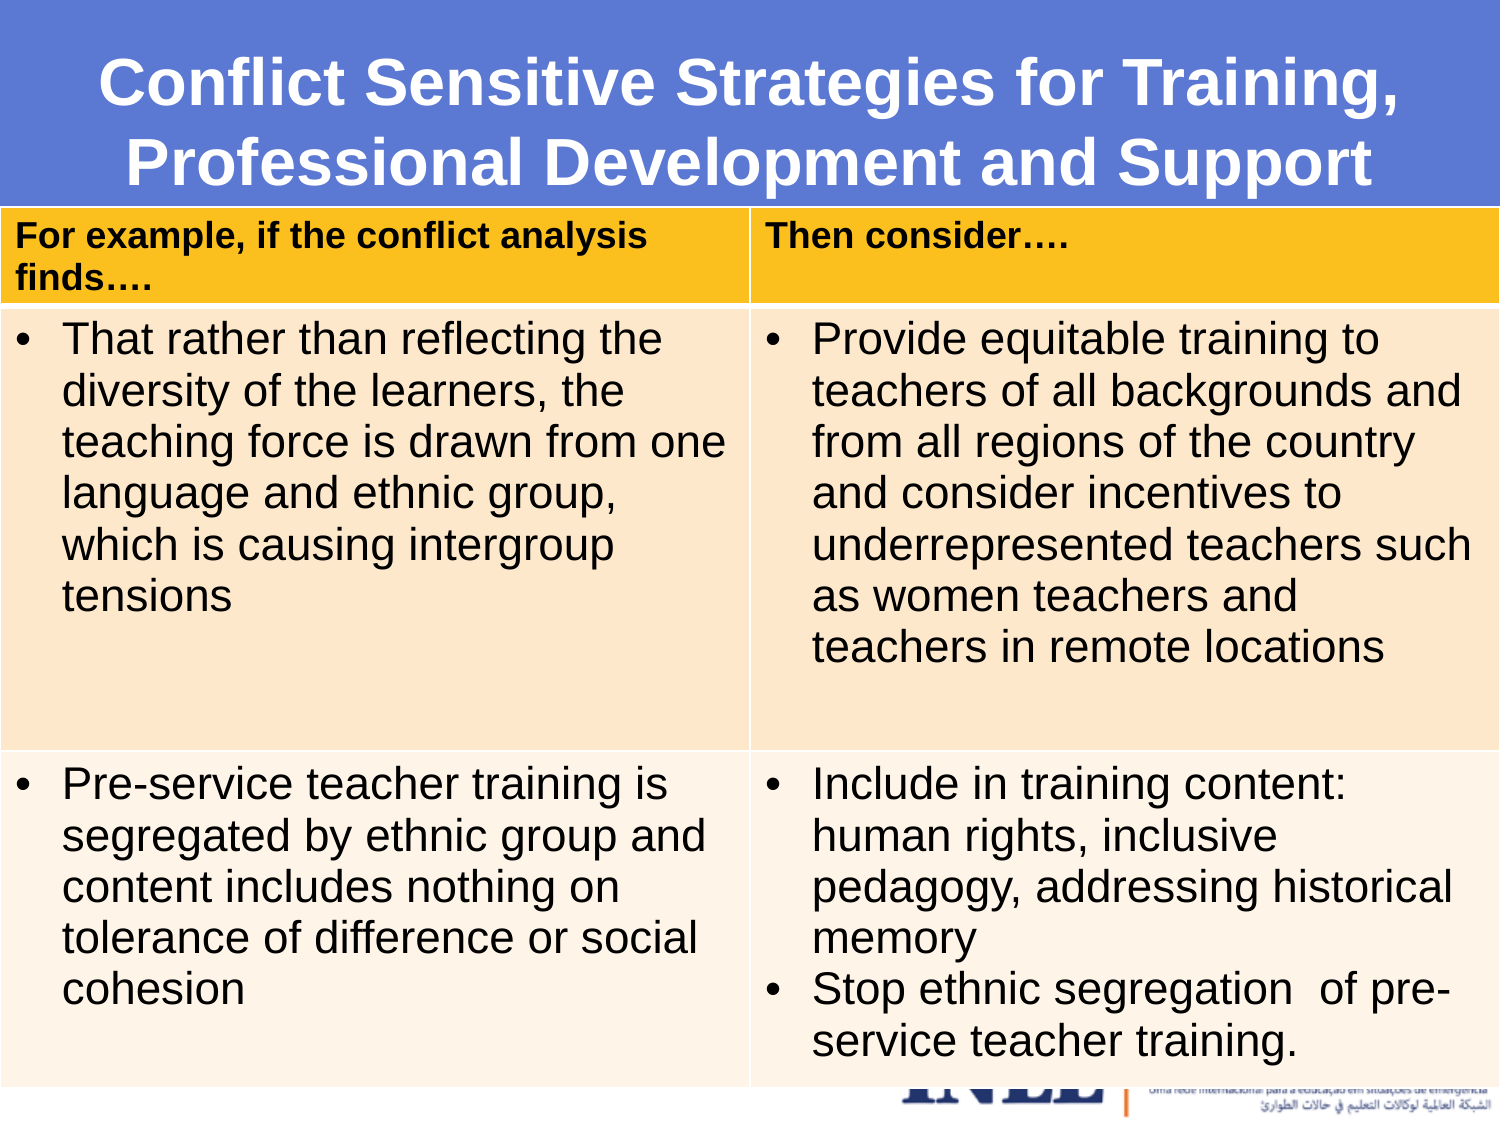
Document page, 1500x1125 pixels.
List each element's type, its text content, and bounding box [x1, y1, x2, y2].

table_header Then consider…. [751, 208, 1499, 303]
table_header For example, if the conflict analysis finds…. [1, 208, 749, 303]
picture [893, 1089, 1500, 1125]
table_cell Provide equitable training to teachers of all backgrounds and from all regions of the country and consider incentives to underrepresented teachers such as women teachers and teachers in remote locations [751, 309, 1499, 750]
table_cell That rather than reflecting the diversity of the learners, the teaching force is drawn from one language and ethnic group, which is causing intergroup tensions [1, 309, 749, 750]
table_cell Pre-service teacher training is segregated by ethnic group and content includes nothing on tolerance of difference or social cohesion [1, 752, 749, 1087]
title Conflict Sensitive Strategies for Training, Professional Development and Support [75, 24, 1425, 206]
table_cell Include in training content: human rights, inclusive pedagogy, addressing historical memory Stop ethnic segregation of pre-service teacher training. [751, 752, 1499, 1087]
